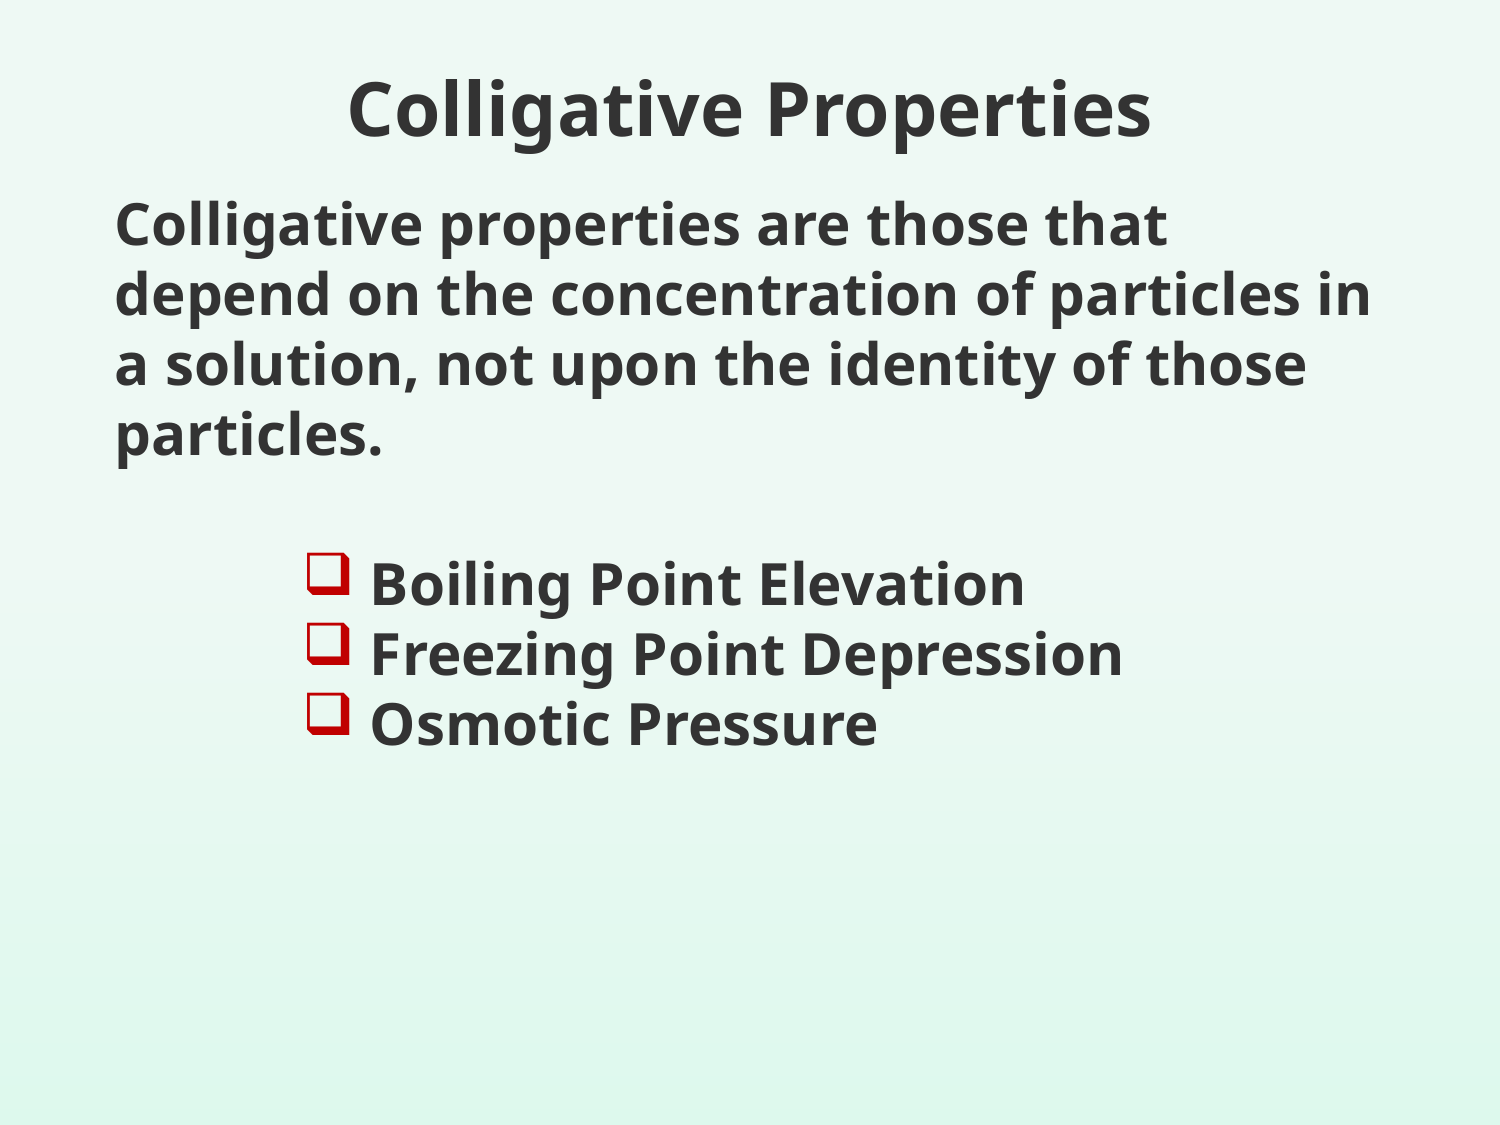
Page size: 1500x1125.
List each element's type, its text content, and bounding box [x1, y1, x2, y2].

text_box Colligative properties are those that depend on the concentration of particles in a solution, not upon the identity of those particles. [99, 179, 1400, 475]
text_box Boiling Point Elevation Freezing Point Depression Osmotic Pressure [287, 539, 1291, 765]
title Colligative Properties [112, 49, 1388, 163]
